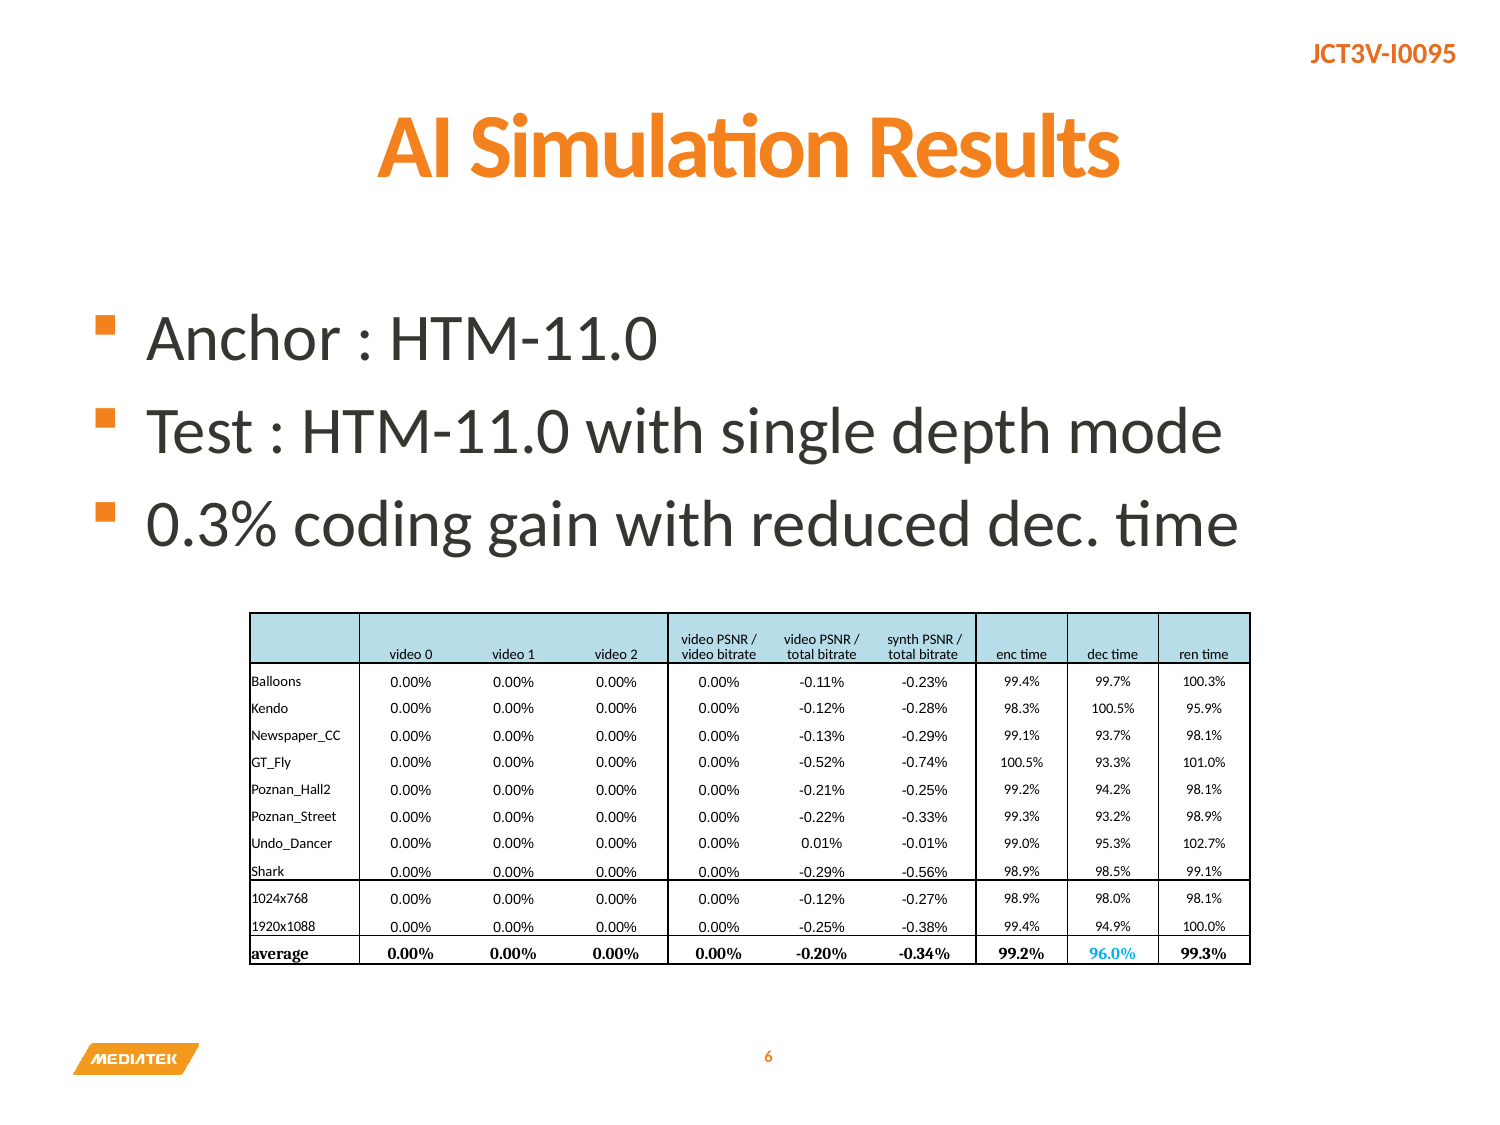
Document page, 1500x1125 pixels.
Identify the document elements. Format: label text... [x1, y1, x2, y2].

table_cell 0.00% [360, 798, 462, 825]
table_cell Balloons [251, 664, 359, 690]
table_cell 0.00% [669, 825, 771, 852]
table_cell 99.2% [977, 771, 1067, 798]
table_header video 1 [462, 614, 565, 662]
table_cell -0.21% [771, 771, 873, 798]
table_cell Newspaper_CC [251, 717, 359, 744]
table_cell 95.9% [1159, 690, 1249, 717]
table_cell 98.9% [977, 881, 1067, 907]
table_cell 0.01% [771, 825, 873, 852]
table_cell 0.00% [462, 798, 565, 825]
table_cell Poznan_Hall2 [251, 771, 359, 798]
table_cell -0.23% [873, 664, 975, 690]
table_cell 0.00% [565, 825, 667, 852]
table_cell 93.3% [1068, 744, 1158, 771]
table_cell 100.5% [977, 744, 1067, 771]
table_cell 0.00% [360, 744, 462, 771]
table_cell 0.00% [565, 798, 667, 825]
table_cell 99.4% [977, 664, 1067, 690]
table_cell -0.56% [873, 852, 975, 879]
table_cell 0.00% [565, 664, 667, 690]
table_cell 0.00% [462, 825, 565, 852]
table_cell 0.00% [669, 771, 771, 798]
table_cell 94.2% [1068, 771, 1158, 798]
table_cell 99.0% [977, 825, 1067, 852]
table_cell 0.00% [565, 744, 667, 771]
table_cell 0.00% [669, 690, 771, 717]
table_header video PSNR / total bitrate [771, 614, 873, 662]
table_cell 0.00% [669, 852, 771, 879]
table_cell -0.01% [873, 825, 975, 852]
table_cell 98.5% [1068, 852, 1158, 879]
table_header video PSNR / video bitrate [669, 614, 771, 662]
table_cell -0.38% [873, 907, 975, 935]
table_cell 99.1% [977, 717, 1067, 744]
table_cell 0.00% [360, 717, 462, 744]
table_header video 2 [565, 614, 667, 662]
table_cell 0.00% [360, 771, 462, 798]
table_header synth PSNR / total bitrate [873, 614, 975, 662]
table_cell -0.25% [873, 771, 975, 798]
table_header [251, 614, 359, 662]
table_cell 99.3% [977, 798, 1067, 825]
table_cell 0.00% [565, 881, 667, 907]
table_cell -0.25% [771, 907, 873, 935]
table_cell 0.00% [462, 664, 565, 690]
table_cell 98.3% [977, 690, 1067, 717]
table_cell 0.00% [462, 936, 565, 963]
table_cell 96.0% [1068, 936, 1158, 963]
table_cell 0.00% [360, 936, 462, 963]
table_cell 0.00% [565, 852, 667, 879]
table_header video 0 [360, 614, 462, 662]
table_cell 98.1% [1159, 717, 1249, 744]
table_cell Shark [251, 852, 359, 879]
table_cell -0.29% [771, 852, 873, 879]
table_header ren time [1159, 614, 1249, 662]
table_cell 99.3% [1159, 936, 1249, 963]
list Anchor : HTM-11.0 Test : HTM-11.0 with single depth mode 0.3% coding gain with reduced dec. time [75, 286, 1425, 990]
table_cell 0.00% [565, 717, 667, 744]
table_cell 0.00% [462, 744, 565, 771]
table_cell Undo_Dancer [251, 825, 359, 852]
table_cell -0.52% [771, 744, 873, 771]
table_cell 0.00% [360, 825, 462, 852]
table_cell 0.00% [462, 881, 565, 907]
table_cell -0.13% [771, 717, 873, 744]
table_cell 0.00% [360, 881, 462, 907]
table_header dec time [1068, 614, 1158, 662]
picture [73, 1043, 199, 1075]
title AI Simulation Results [75, 99, 1425, 286]
table_cell 0.00% [669, 907, 771, 935]
table_cell 99.7% [1068, 664, 1158, 690]
table_cell 0.00% [462, 907, 565, 935]
table_cell 0.00% [462, 771, 565, 798]
table_cell 0.00% [462, 852, 565, 879]
table_cell -0.29% [873, 717, 975, 744]
table_cell -0.33% [873, 798, 975, 825]
table_cell 0.00% [669, 664, 771, 690]
table_cell 0.00% [360, 907, 462, 935]
table_cell 99.4% [977, 907, 1067, 935]
table_cell 0.00% [669, 744, 771, 771]
table_cell -0.12% [771, 690, 873, 717]
table_cell 98.9% [977, 852, 1067, 879]
table_cell 0.00% [360, 852, 462, 879]
table_cell 98.9% [1159, 798, 1249, 825]
table_cell -0.11% [771, 664, 873, 690]
table_cell average [251, 936, 359, 963]
table_cell 100.3% [1159, 664, 1249, 690]
table_cell -0.27% [873, 881, 975, 907]
table_cell 93.7% [1068, 717, 1158, 744]
table_cell 1024x768 [251, 881, 359, 907]
table_cell Kendo [251, 690, 359, 717]
slide_number 6 [711, 1022, 788, 1089]
table_cell 98.0% [1068, 881, 1158, 907]
table_cell -0.28% [873, 690, 975, 717]
table_cell 0.00% [669, 936, 771, 963]
table_cell 0.00% [669, 717, 771, 744]
table_cell 0.00% [565, 690, 667, 717]
table_cell 100.0% [1159, 907, 1249, 935]
table_cell 94.9% [1068, 907, 1158, 935]
table_cell -0.12% [771, 881, 873, 907]
table_cell 95.3% [1068, 825, 1158, 852]
table_cell 1920x1088 [251, 907, 359, 935]
table_header enc time [977, 614, 1067, 662]
table_cell 98.1% [1159, 881, 1249, 907]
table_cell 99.1% [1159, 852, 1249, 879]
table_cell 0.00% [669, 798, 771, 825]
table_cell Poznan_Street [251, 798, 359, 825]
table_cell -0.74% [873, 744, 975, 771]
table_cell 102.7% [1159, 825, 1249, 852]
table_cell 0.00% [462, 690, 565, 717]
table_cell 0.00% [565, 907, 667, 935]
table_cell 100.5% [1068, 690, 1158, 717]
table_cell 101.0% [1159, 744, 1249, 771]
table_cell 99.2% [977, 936, 1067, 963]
table_cell 98.1% [1159, 771, 1249, 798]
table_cell -0.34% [873, 936, 975, 963]
table_cell 0.00% [360, 664, 462, 690]
table_cell GT_Fly [251, 744, 359, 771]
table_cell -0.20% [771, 936, 873, 963]
table_cell 0.00% [462, 717, 565, 744]
table_cell -0.22% [771, 798, 873, 825]
table_cell 0.00% [565, 936, 667, 963]
table_cell 0.00% [669, 881, 771, 907]
table_cell 93.2% [1068, 798, 1158, 825]
table_cell 0.00% [360, 690, 462, 717]
table_cell 0.00% [565, 771, 667, 798]
